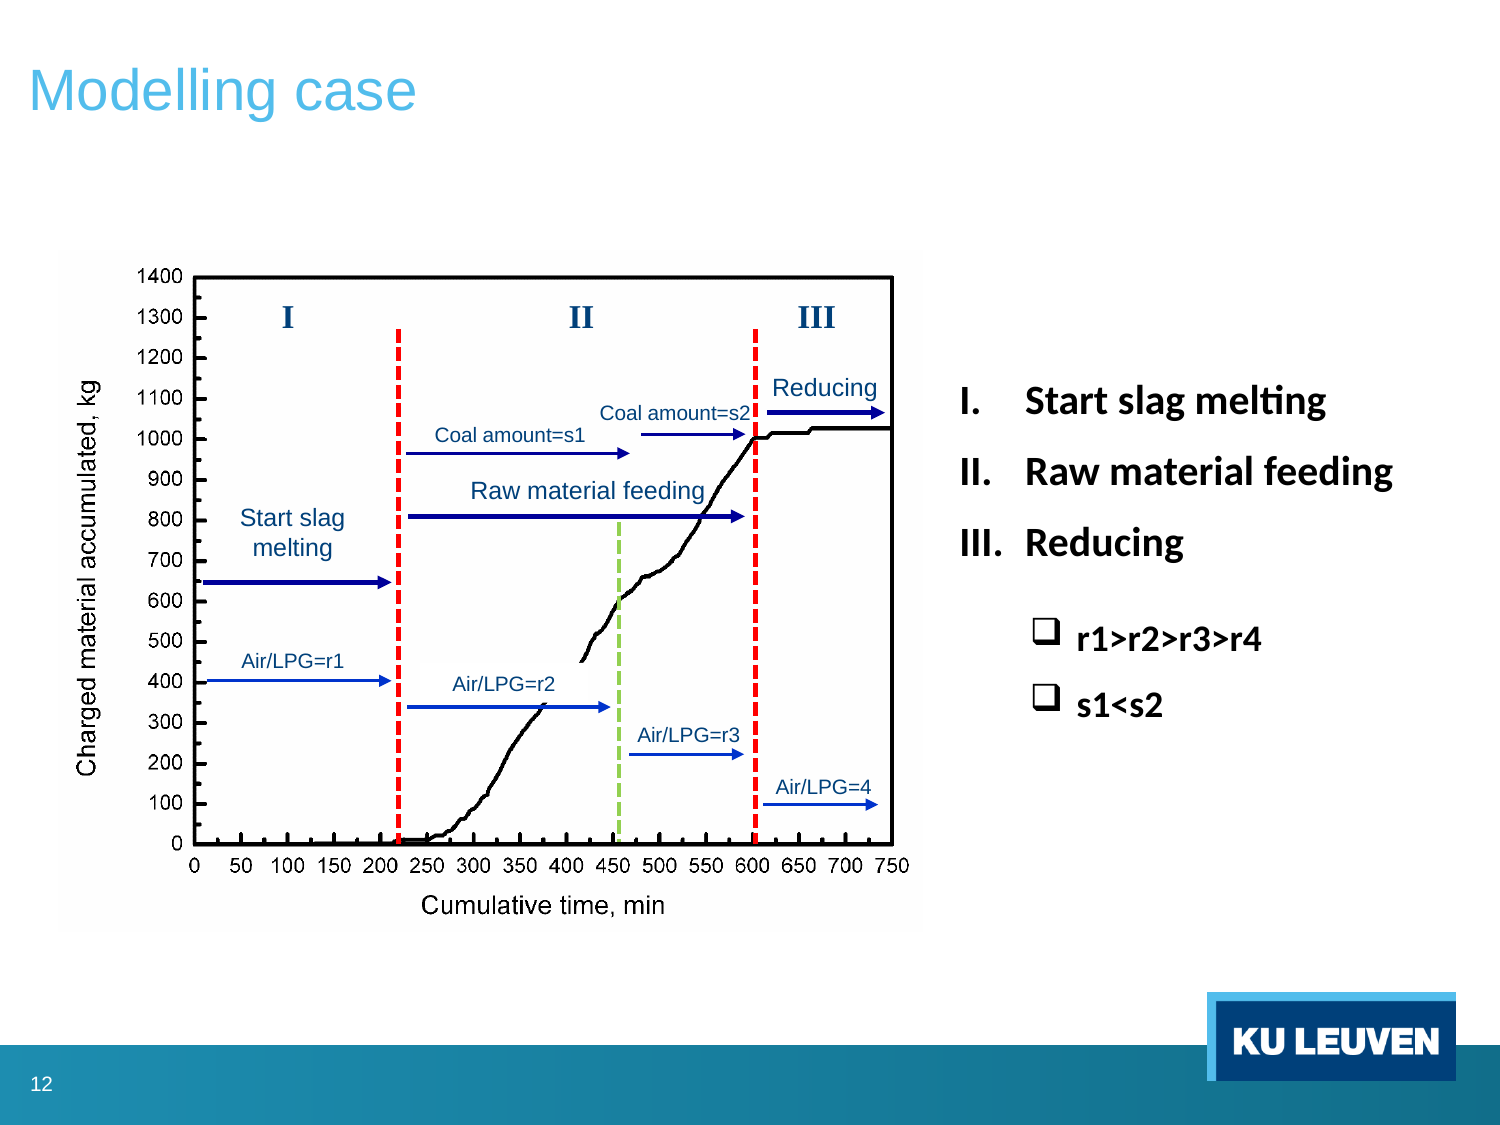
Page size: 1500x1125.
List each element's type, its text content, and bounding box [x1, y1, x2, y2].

text_box Start slag melting Raw material feeding Reducing [944, 365, 1415, 572]
text_box Modelling case [28, 37, 1396, 122]
picture [1207, 992, 1456, 1081]
text_box 12 [0, 1070, 53, 1106]
picture [58, 249, 924, 932]
text_box r1>r2>r3>r4 s1<s2 [1014, 607, 1396, 733]
